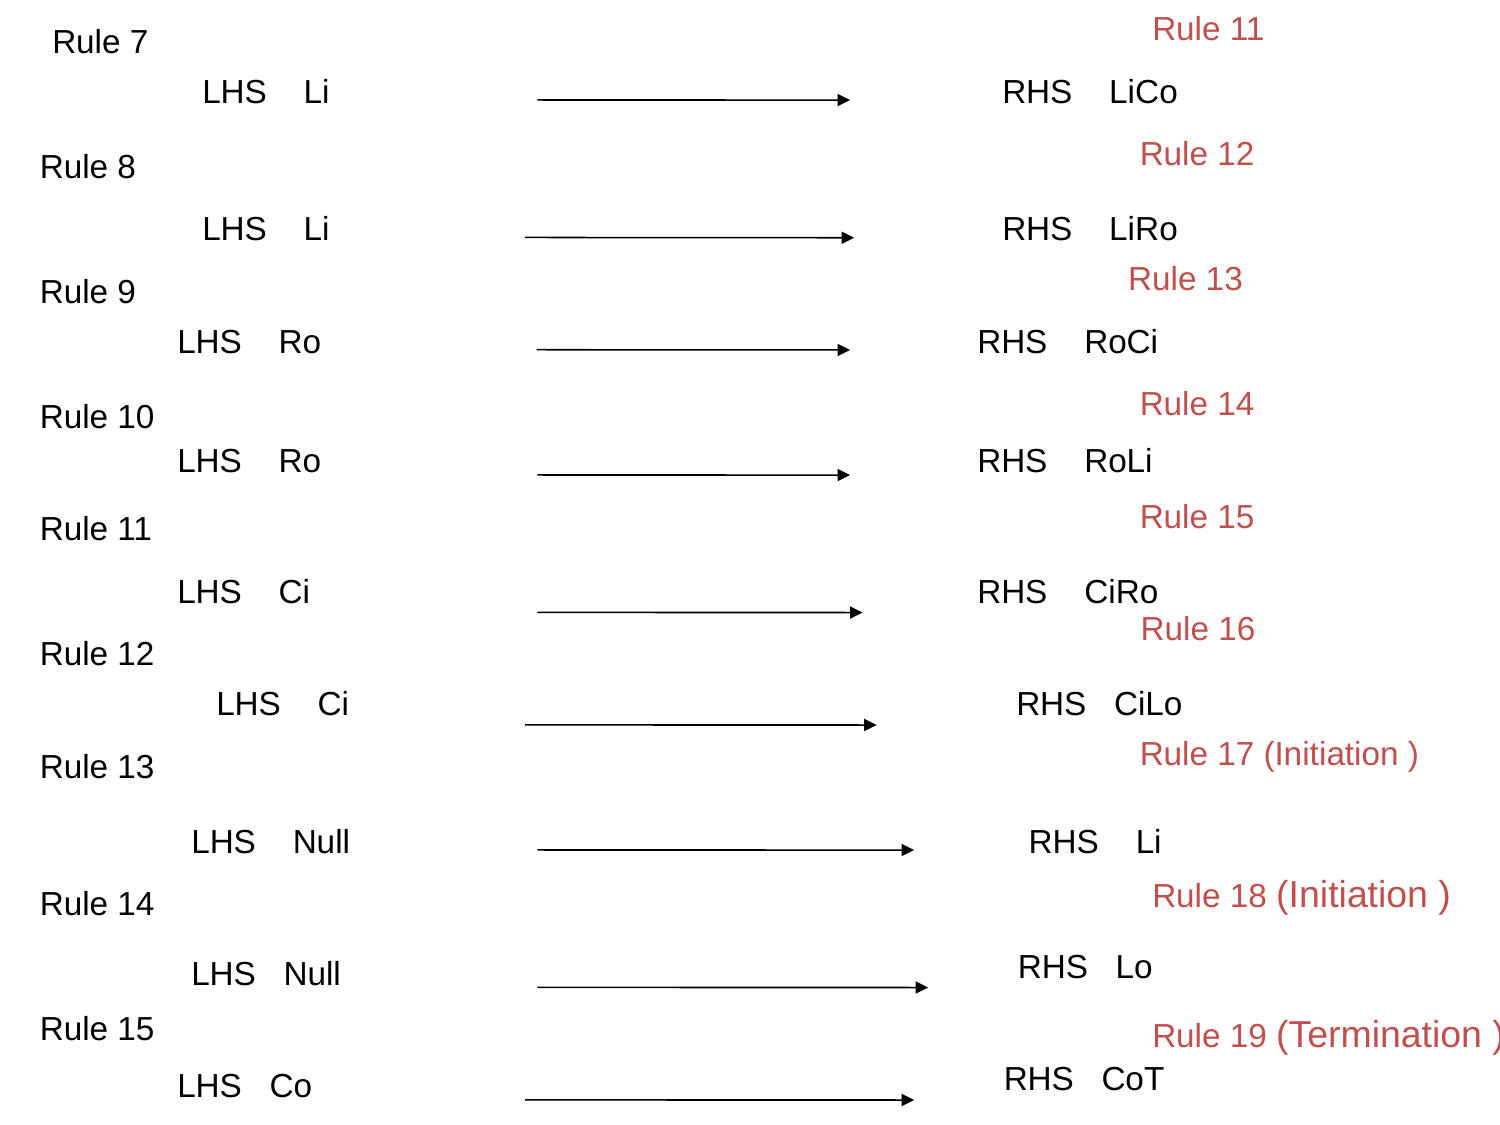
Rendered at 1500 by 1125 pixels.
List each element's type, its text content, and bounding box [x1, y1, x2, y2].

text_box Rule 12 [24, 624, 225, 680]
text_box LHS Co [162, 1057, 350, 1112]
text_box Rule 13 [24, 737, 225, 793]
text_box RHS LiCo [987, 62, 1211, 118]
text_box Rule 13 [1113, 249, 1325, 305]
text_box Rule 15 [24, 999, 225, 1055]
text_box RHS CiRo [962, 562, 1199, 618]
text_box RHS Lo [1003, 937, 1239, 993]
text_box Rule 11 [24, 499, 225, 555]
text_box Rule 8 [24, 137, 225, 193]
text_box Rule 17 (Initiation ) [1124, 724, 1500, 780]
text_box RHS RoCi [962, 312, 1199, 368]
text_box LHS Li [187, 62, 365, 118]
text_box RHS Li [1014, 812, 1250, 868]
text_box Rule 14 [1125, 374, 1337, 430]
text_box RHS CiLo [1001, 674, 1238, 730]
text_box LHS Null [176, 944, 365, 1000]
text_box [537, 843, 915, 857]
text_box LHS Ro [162, 432, 350, 487]
text_box Rule 7 [37, 12, 238, 68]
text_box Rule 14 [24, 874, 225, 930]
text_box [537, 93, 850, 107]
text_box Rule 10 [24, 387, 225, 443]
text_box Rule 9 [24, 262, 225, 318]
text_box [537, 981, 929, 994]
text_box [537, 606, 863, 619]
text_box [536, 343, 850, 357]
text_box LHS Null [176, 812, 402, 868]
text_box LHS Li [187, 199, 365, 255]
text_box Rule 11 [1137, 0, 1338, 55]
text_box LHS Ro [162, 312, 350, 368]
text_box RHS CoT [988, 1049, 1288, 1105]
text_box [524, 1093, 915, 1107]
text_box Rule 19 (Termination ) [1137, 1002, 1500, 1062]
text_box Rule 15 [1125, 487, 1337, 543]
text_box [537, 468, 850, 482]
text_box Rule 18 (Initiation ) [1137, 862, 1488, 923]
text_box LHS Ci [201, 674, 389, 730]
text_box RHS RoLi [962, 432, 1199, 487]
text_box LHS Ci [162, 562, 350, 618]
text_box [524, 718, 877, 732]
text_box [524, 231, 855, 244]
text_box Rule 16 [1125, 599, 1338, 655]
text_box RHS LiRo [987, 199, 1211, 255]
text_box Rule 12 [1125, 124, 1325, 180]
